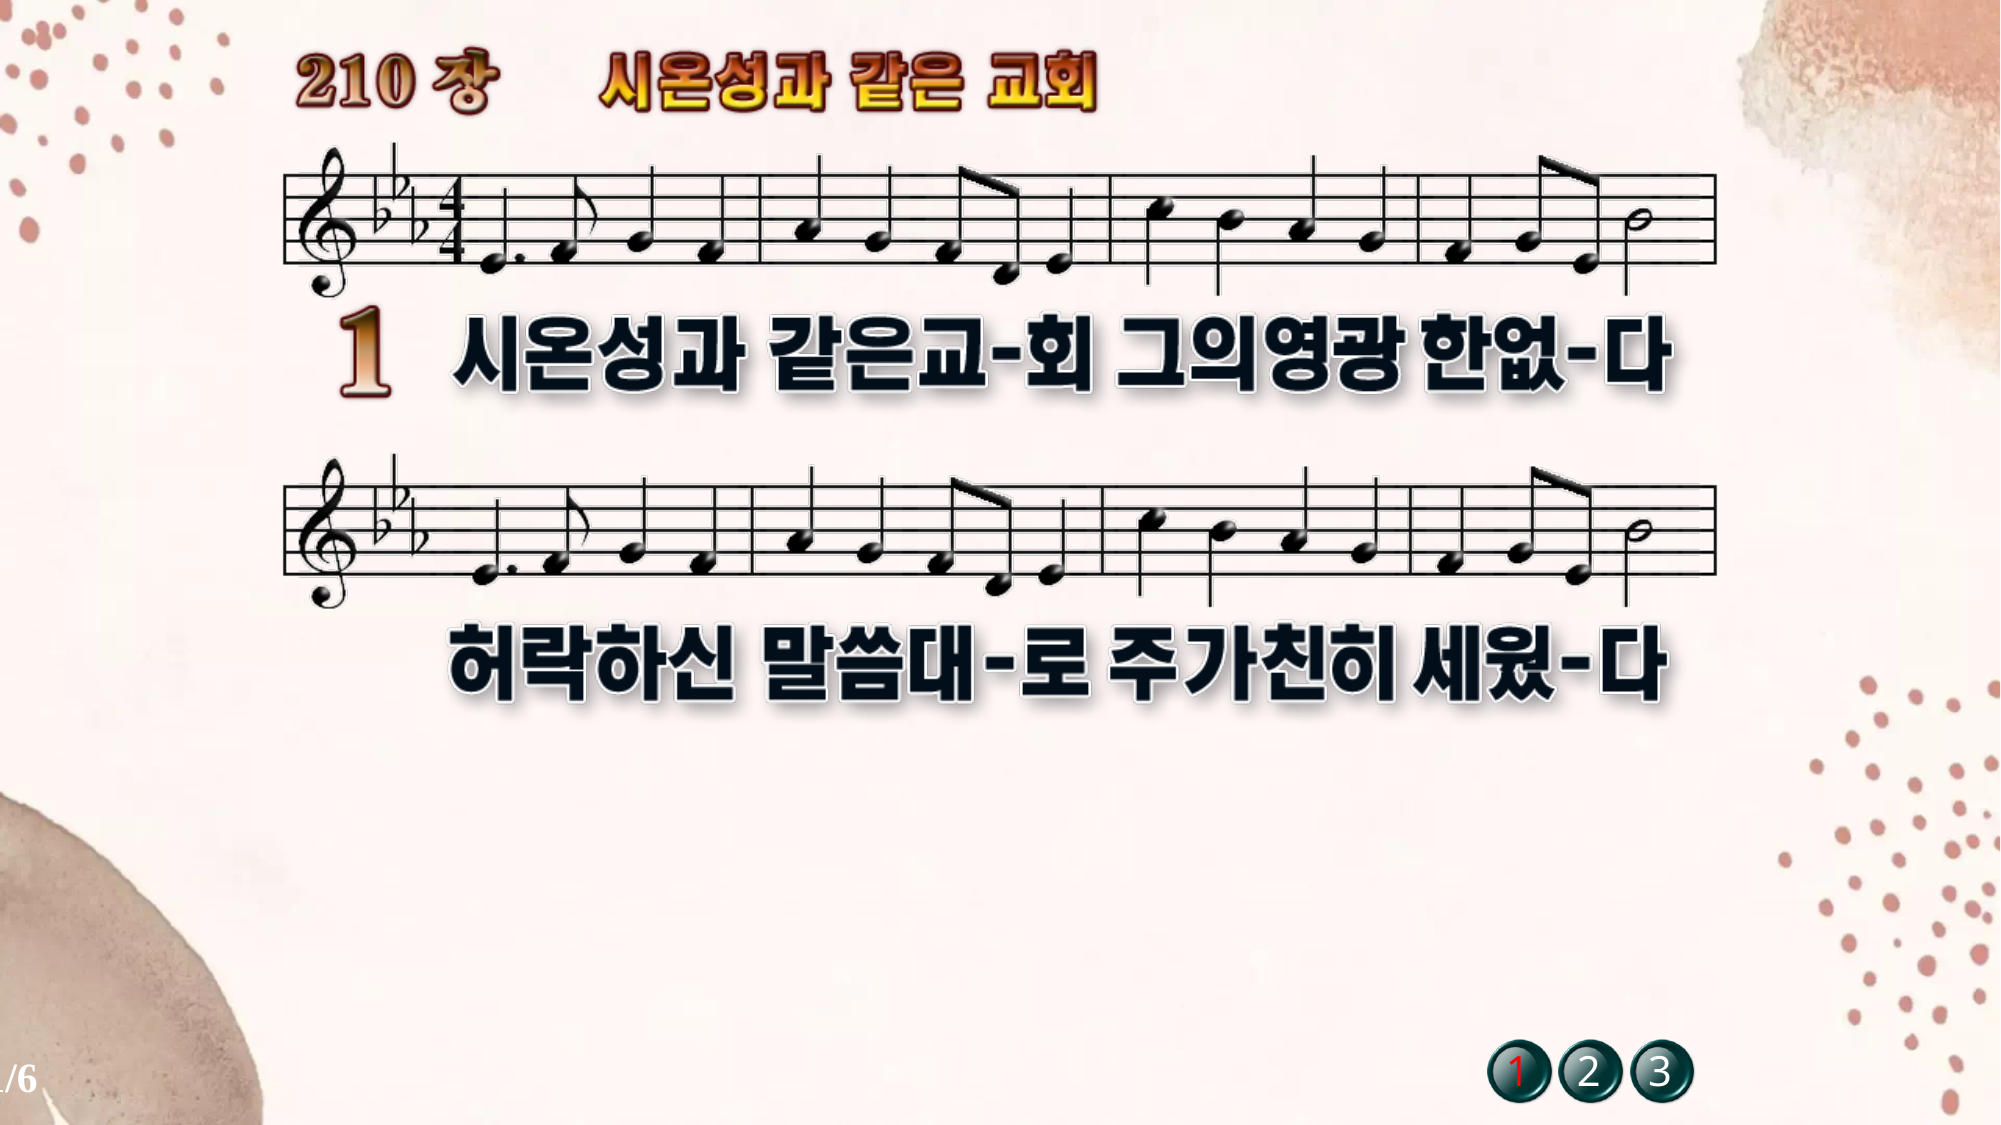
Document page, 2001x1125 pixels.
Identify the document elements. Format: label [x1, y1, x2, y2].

text_box [1627, 1035, 1697, 1106]
picture [0, 0, 2001, 1125]
text_box [1484, 1035, 1555, 1106]
text_box [1555, 1035, 1626, 1106]
